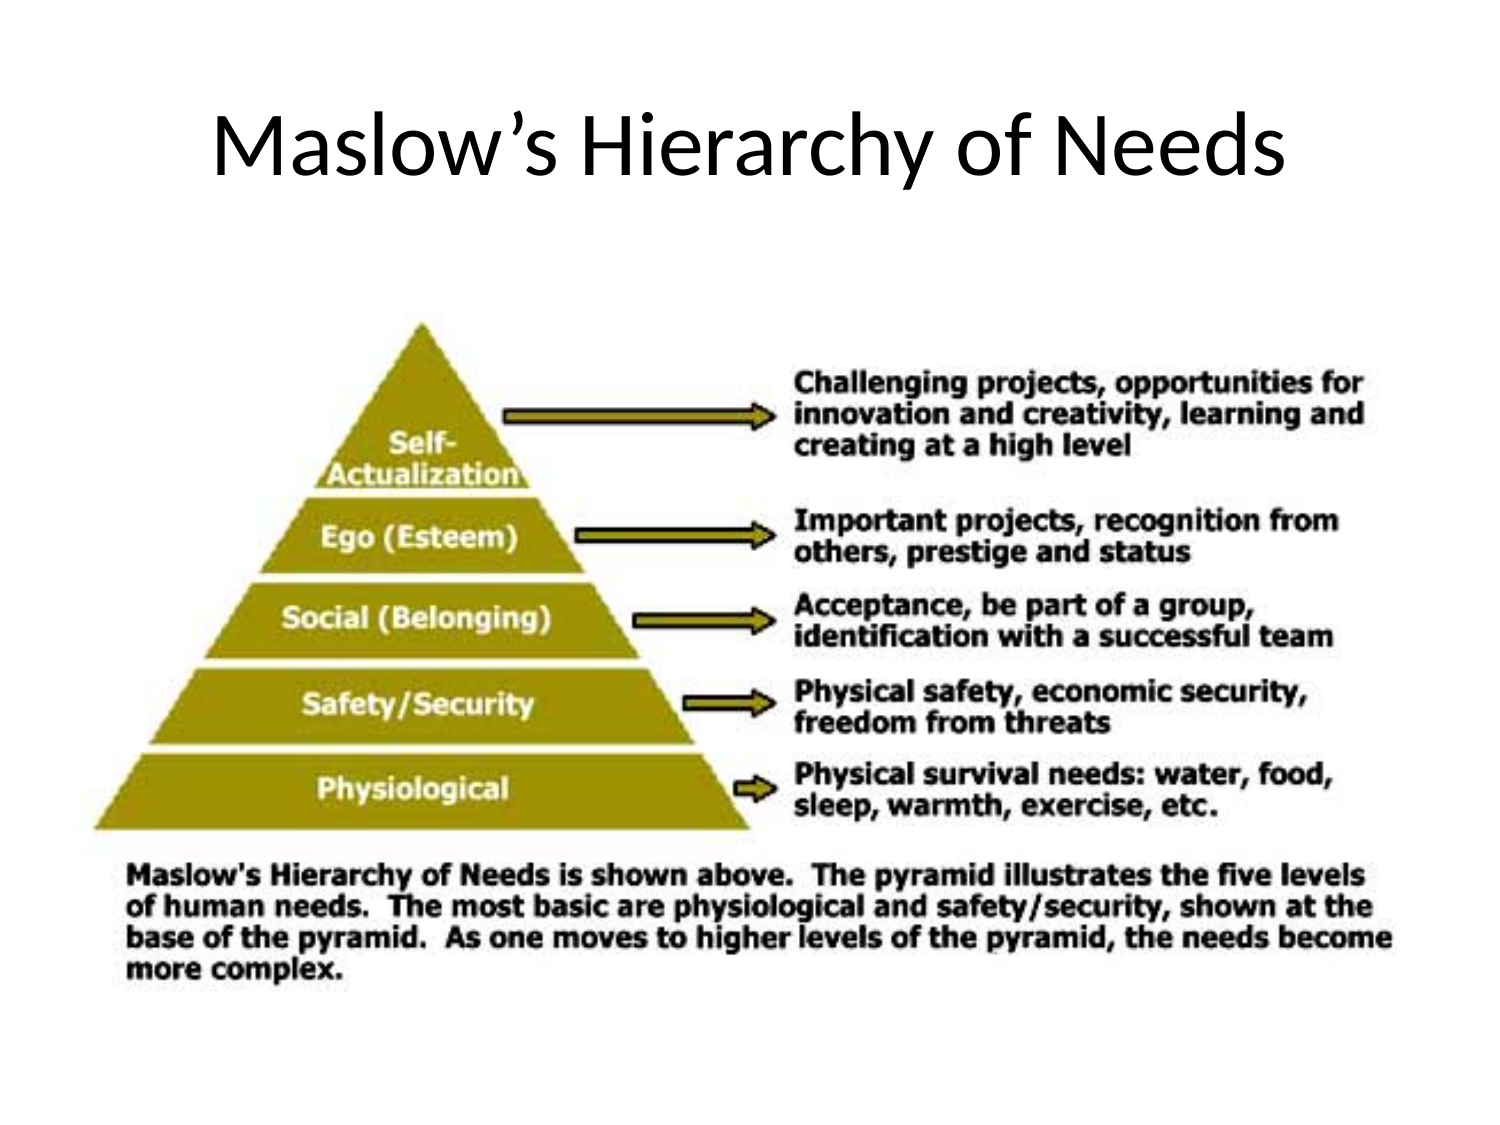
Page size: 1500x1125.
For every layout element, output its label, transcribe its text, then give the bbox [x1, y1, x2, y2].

title Maslow’s Hierarchy of Needs [75, 45, 1425, 233]
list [74, 312, 1397, 1047]
